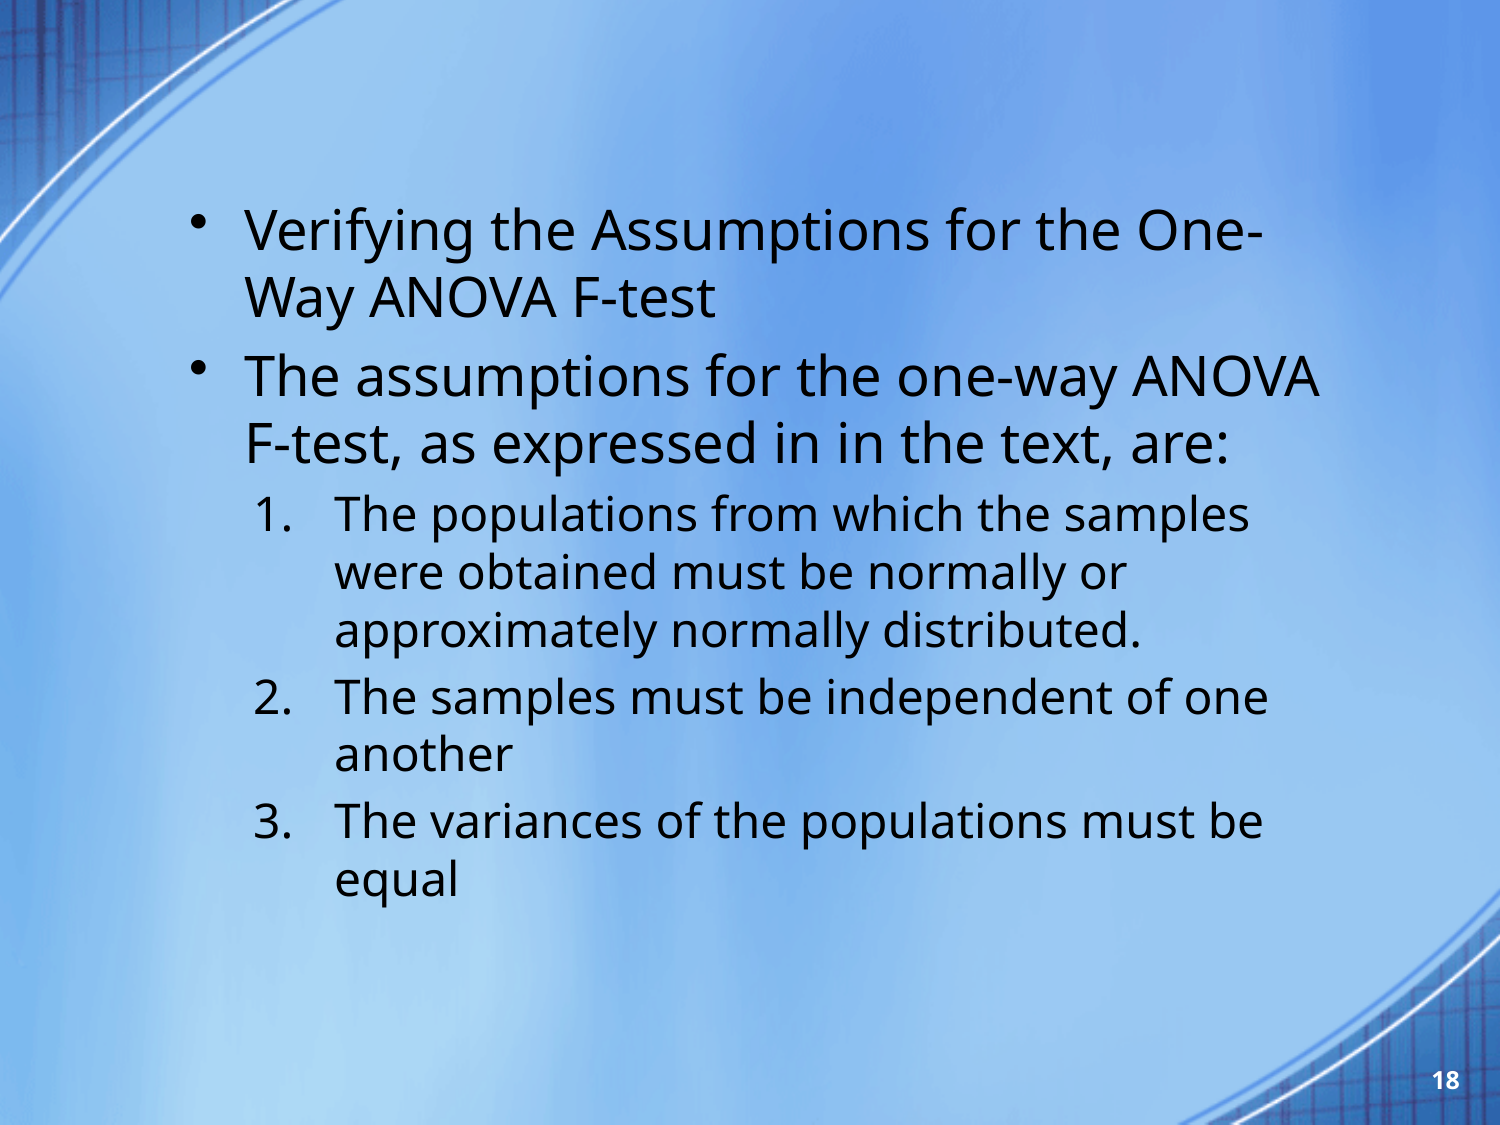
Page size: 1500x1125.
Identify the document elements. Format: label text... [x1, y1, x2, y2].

slide_number 18 [1162, 1049, 1476, 1113]
picture [0, 0, 1500, 1125]
list Verifying the Assumptions for the One-Way ANOVA F-test The assumptions for the one-way ANOVA F-test, as expressed in in the text, are: The populations from which the samples were obtained must be normally or approximately normally distributed. The samples must be independent of one another The variances of the populations must be equal [174, 187, 1351, 976]
